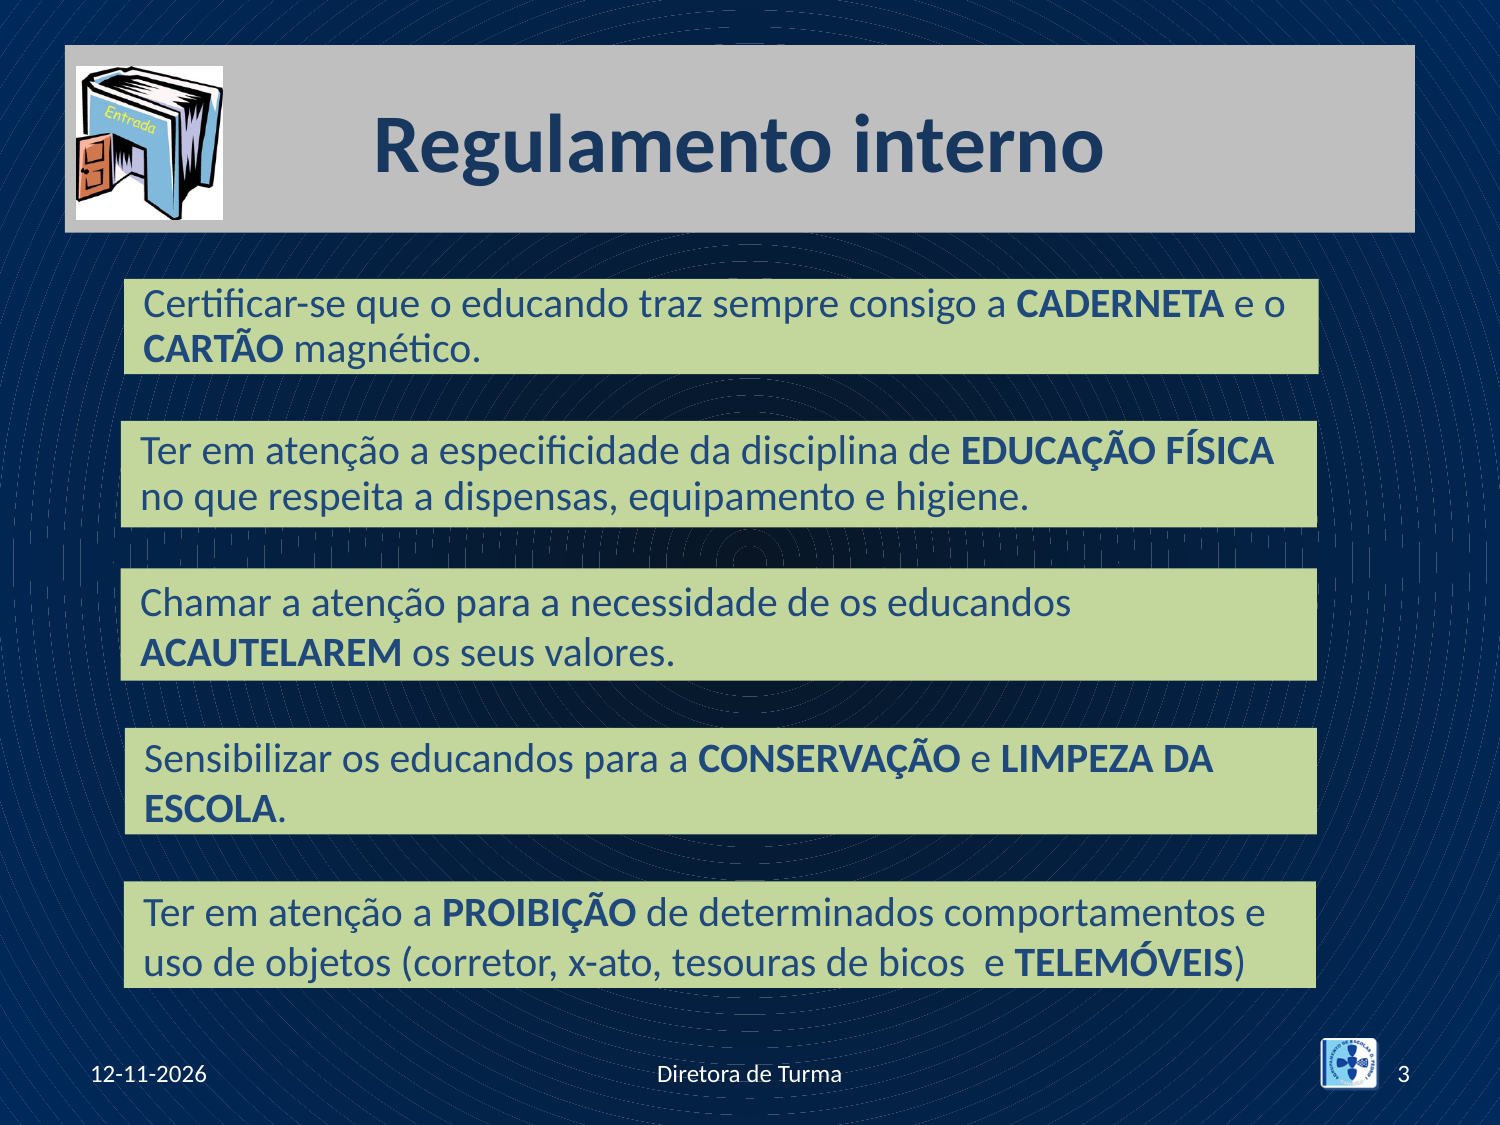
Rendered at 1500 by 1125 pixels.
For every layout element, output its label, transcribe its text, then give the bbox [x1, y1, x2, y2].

text_box Sensibilizar os educandos para a CONSERVAÇÃO e LIMPEZA DA ESCOLA. [124, 727, 1317, 835]
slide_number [75, 1042, 425, 1103]
picture [1320, 1038, 1380, 1091]
text_box Certificar-se que o educando traz sempre consigo a CADERNETA e o CARTÃO magnético. [124, 278, 1319, 375]
footer Diretora de Turma [512, 1042, 988, 1103]
text_box Ter em atenção a PROIBIÇÃO de determinados comportamentos e uso de objetos (corretor, x-ato, tesouras de bicos e TELEMÓVEIS) [123, 881, 1316, 988]
text_box Ter em atenção a especificidade da disciplina de EDUCAÇÃO FÍSICA no que respeita a dispensas, equipamento e higiene. [120, 420, 1317, 528]
picture [76, 66, 223, 221]
slide_number 3 [1074, 1042, 1425, 1103]
text_box Chamar a atenção para a necessidade de os educandos ACAUTELAREM os seus valores. [120, 568, 1317, 681]
title Regulamento interno [64, 45, 1415, 233]
